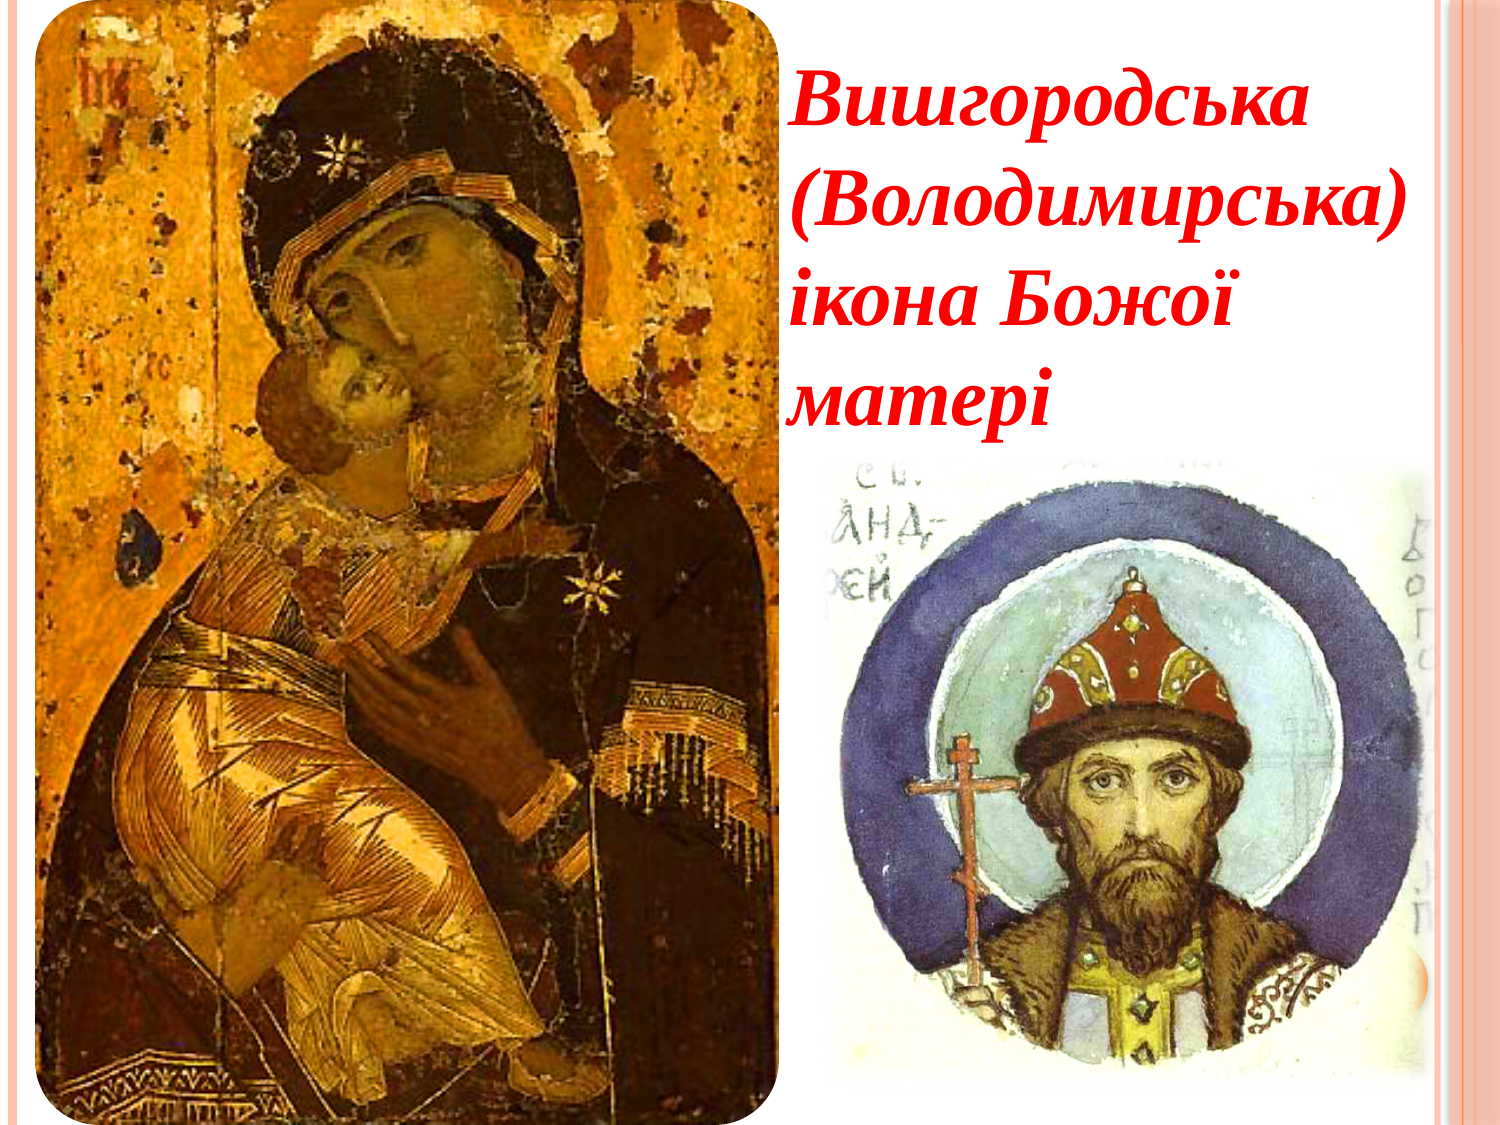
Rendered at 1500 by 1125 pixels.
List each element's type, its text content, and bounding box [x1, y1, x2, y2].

text_box Вишгородська (Володимирська) ікона Божої матері [786, 35, 1500, 450]
picture [34, 0, 780, 1125]
picture [819, 456, 1442, 1090]
